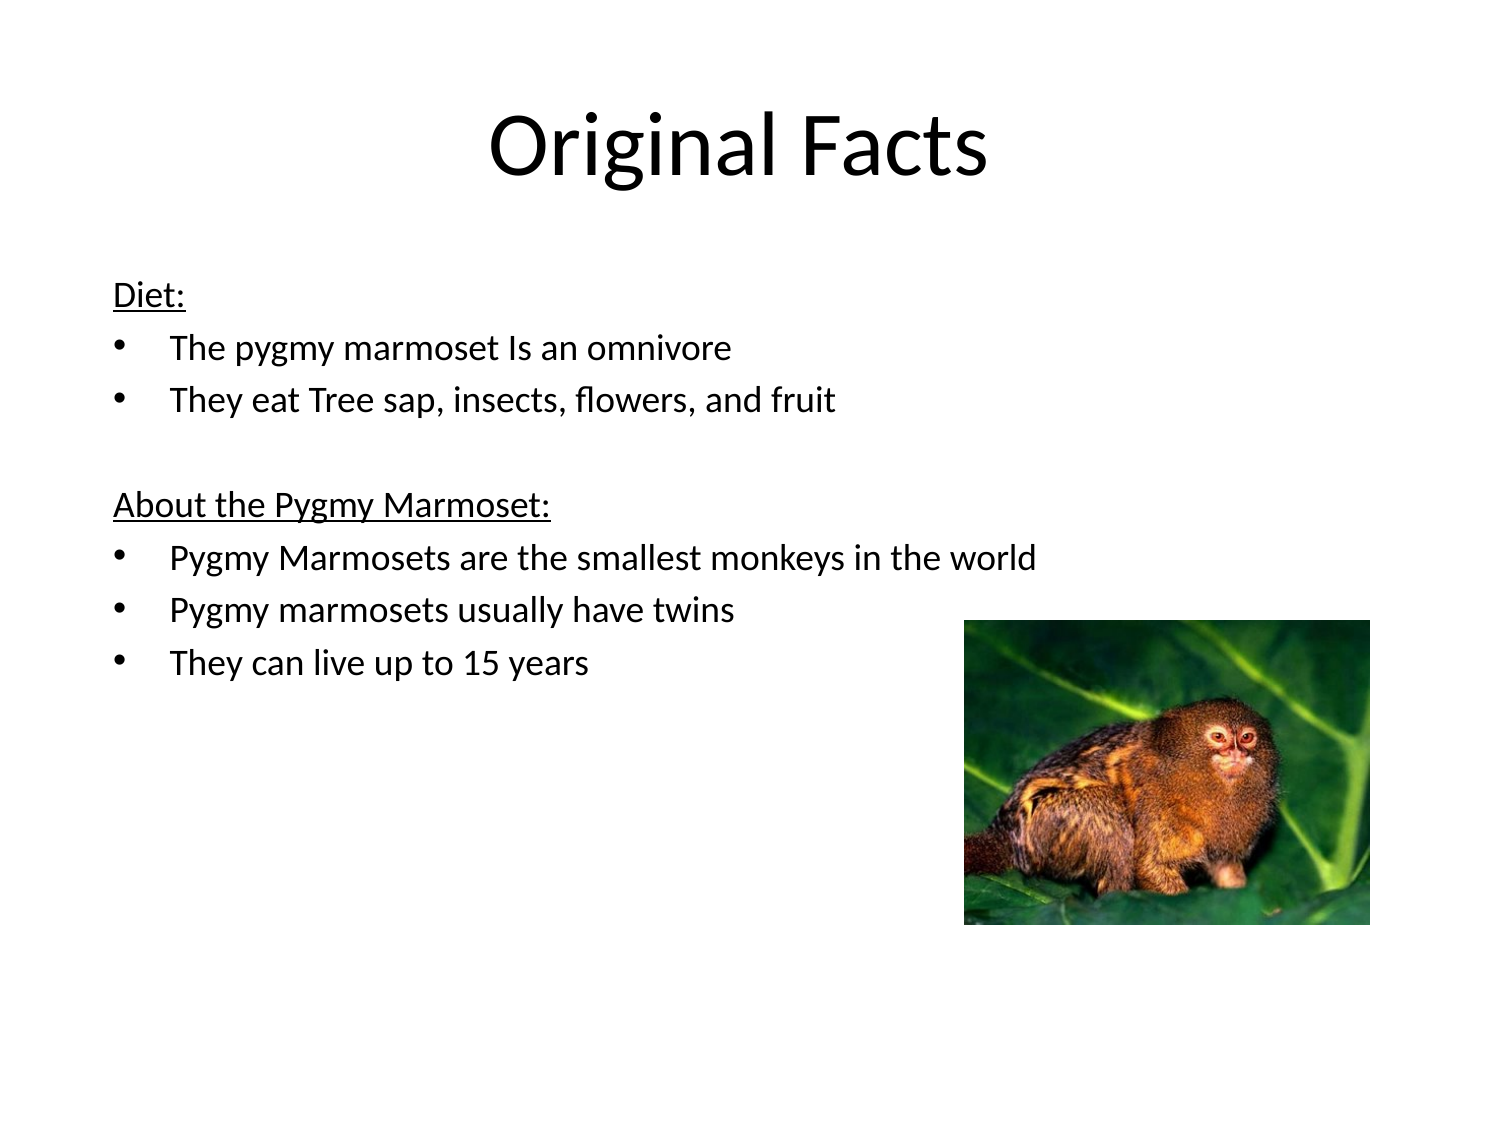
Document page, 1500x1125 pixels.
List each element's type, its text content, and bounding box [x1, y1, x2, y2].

title Original Facts [75, 45, 1425, 233]
picture [963, 620, 1370, 925]
list Diet: The pygmy marmoset Is an omnivore They eat Tree sap, insects, flowers, and fruit About the Pygmy Marmoset: Pygmy Marmosets are the smallest monkeys in the world Pygmy marmosets usually have twins They can live up to 15 years [98, 262, 1449, 1005]
